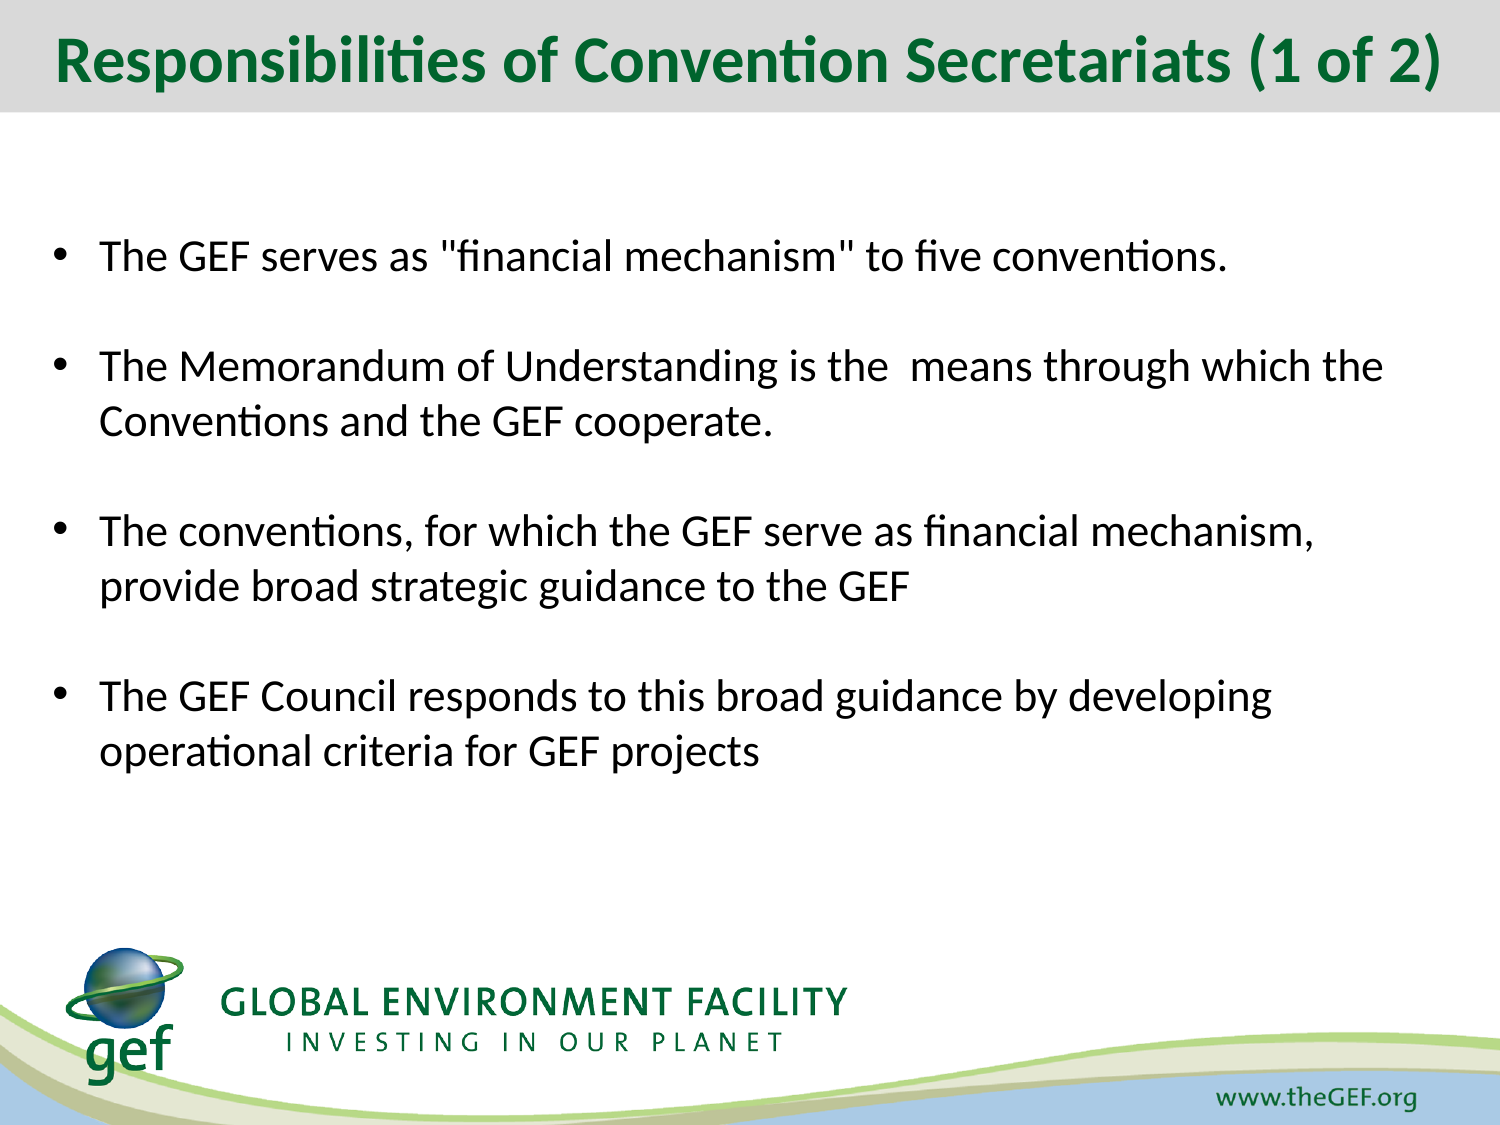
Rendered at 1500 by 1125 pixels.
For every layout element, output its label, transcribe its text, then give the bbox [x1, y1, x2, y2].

text_box Responsibilities of Convention Secretariats (1 of 2) [0, 0, 1500, 113]
picture [0, 920, 1500, 1125]
text_box The GEF serves as "financial mechanism" to five conventions. The Memorandum of Understanding is the means through which the Conventions and the GEF cooperate. The conventions, for which the GEF serve as financial mechanism, provide broad strategic guidance to the GEF The GEF Council responds to this broad guidance by developing operational criteria for GEF projects [37, 218, 1463, 838]
